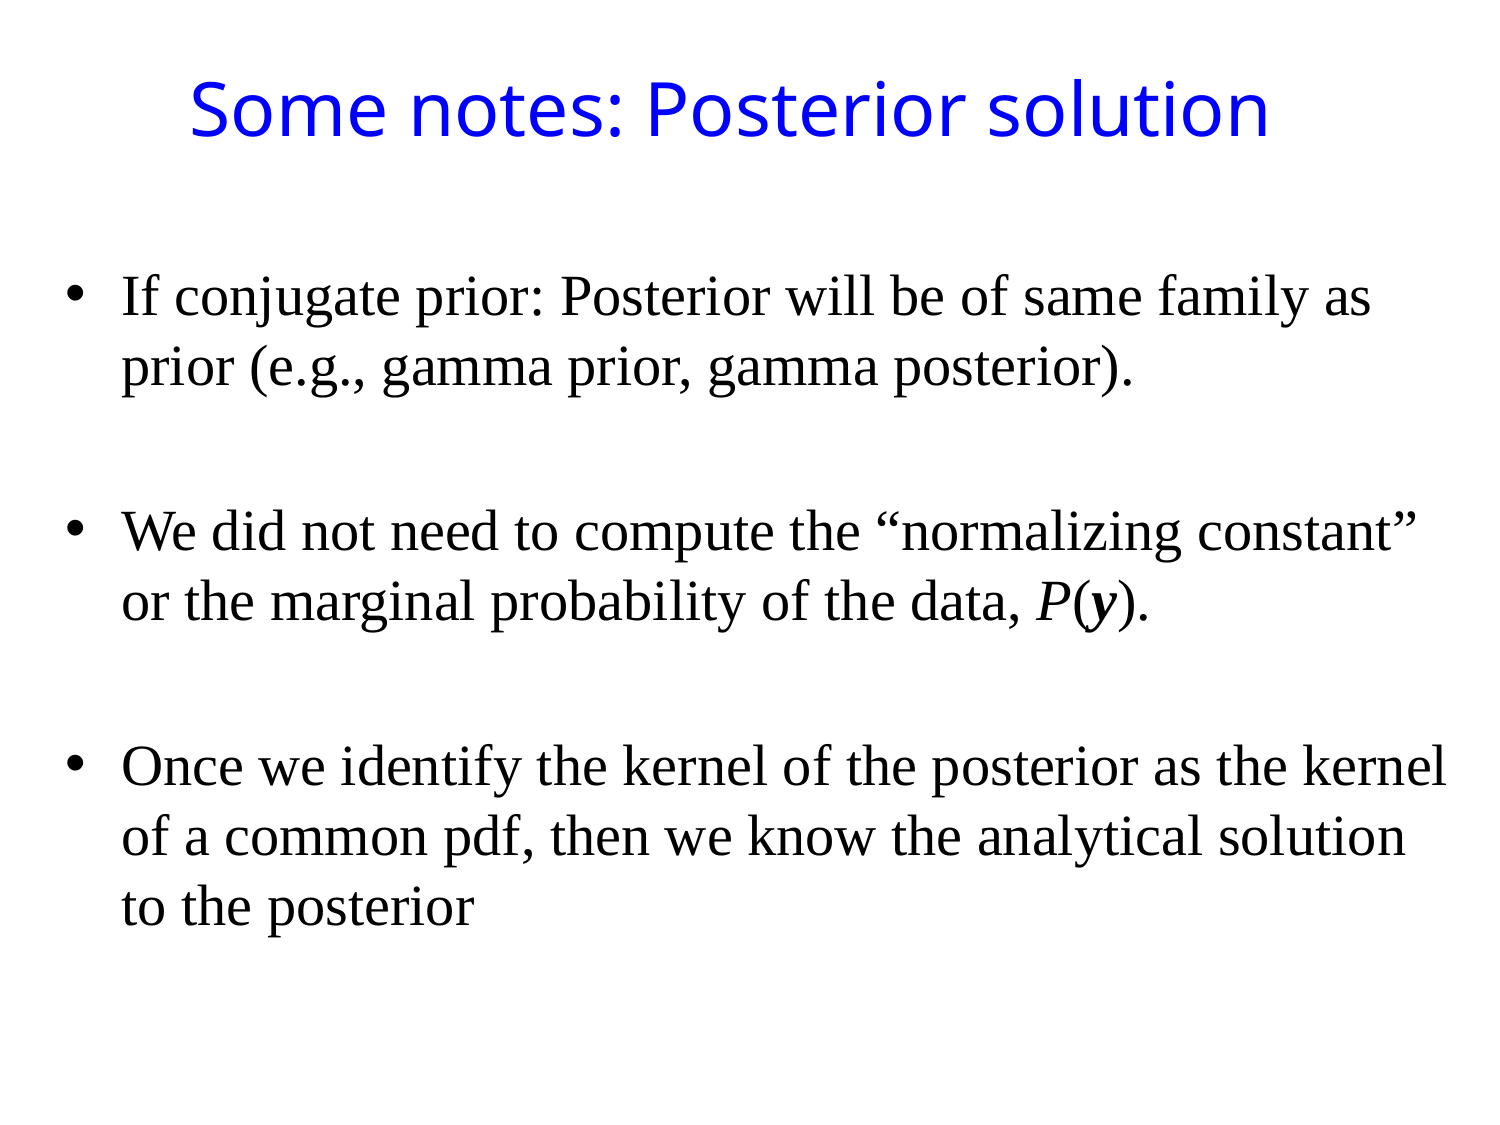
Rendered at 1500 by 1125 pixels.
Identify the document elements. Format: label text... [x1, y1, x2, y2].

list If conjugate prior: Posterior will be of same family as prior (e.g., gamma prior, gamma posterior). We did not need to compute the “normalizing constant” or the marginal probability of the data, P(y). Once we identify the kernel of the posterior as the kernel of a common pdf, then we know the analytical solution to the posterior [50, 249, 1468, 855]
title Some notes: Posterior solution [56, 12, 1407, 200]
